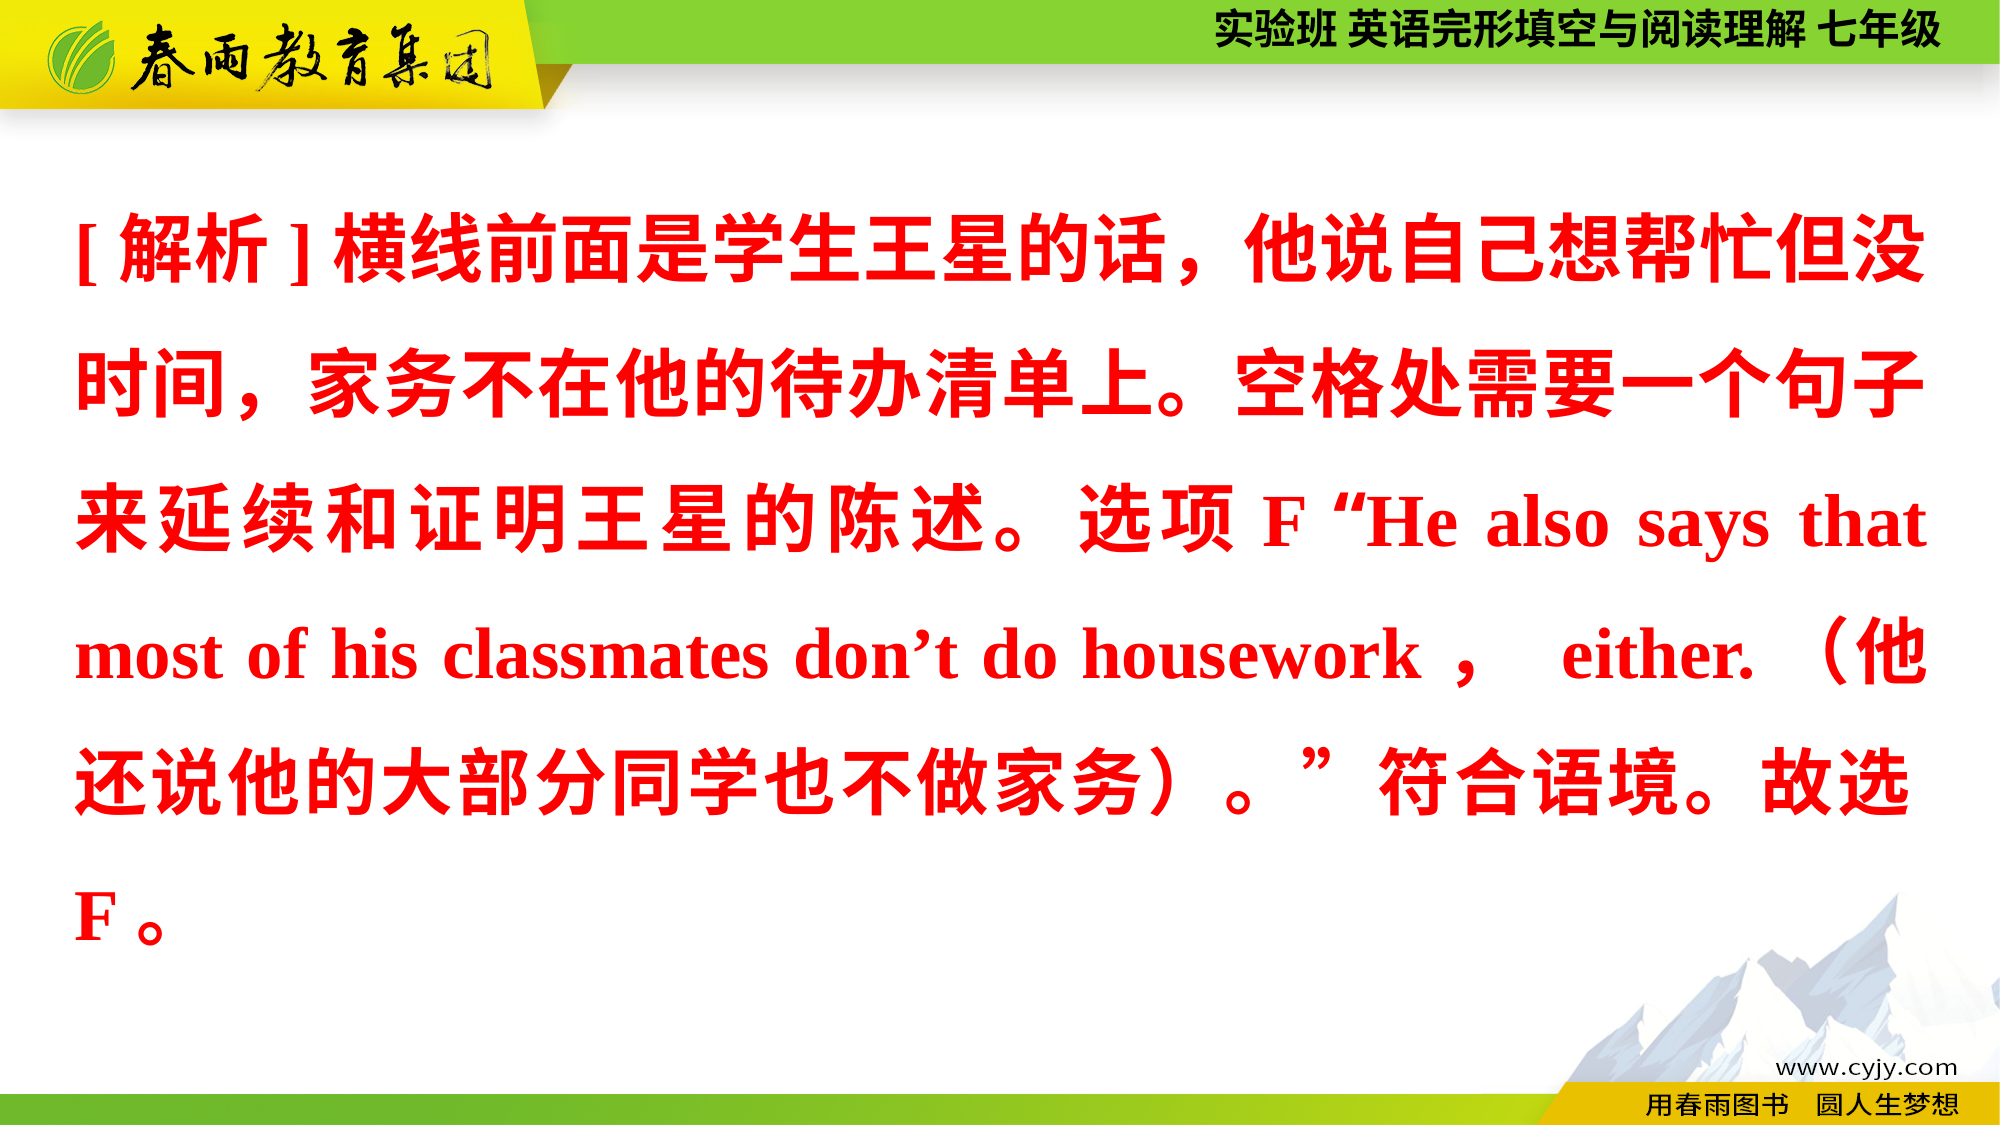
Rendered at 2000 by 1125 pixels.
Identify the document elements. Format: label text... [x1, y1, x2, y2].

picture [0, 0, 2000, 1125]
text_box [解析]横线前面是学生王星的话，他说自己想帮忙但没时间，家务不在他的待办清单上。空格处需要一个句子来延续和证明王星的陈述。选项F “He also says that most of his classmates don’t do housework， either.（他还说他的大部分同学也不做家务）。”符合语境。故选F。 [59, 149, 1944, 963]
